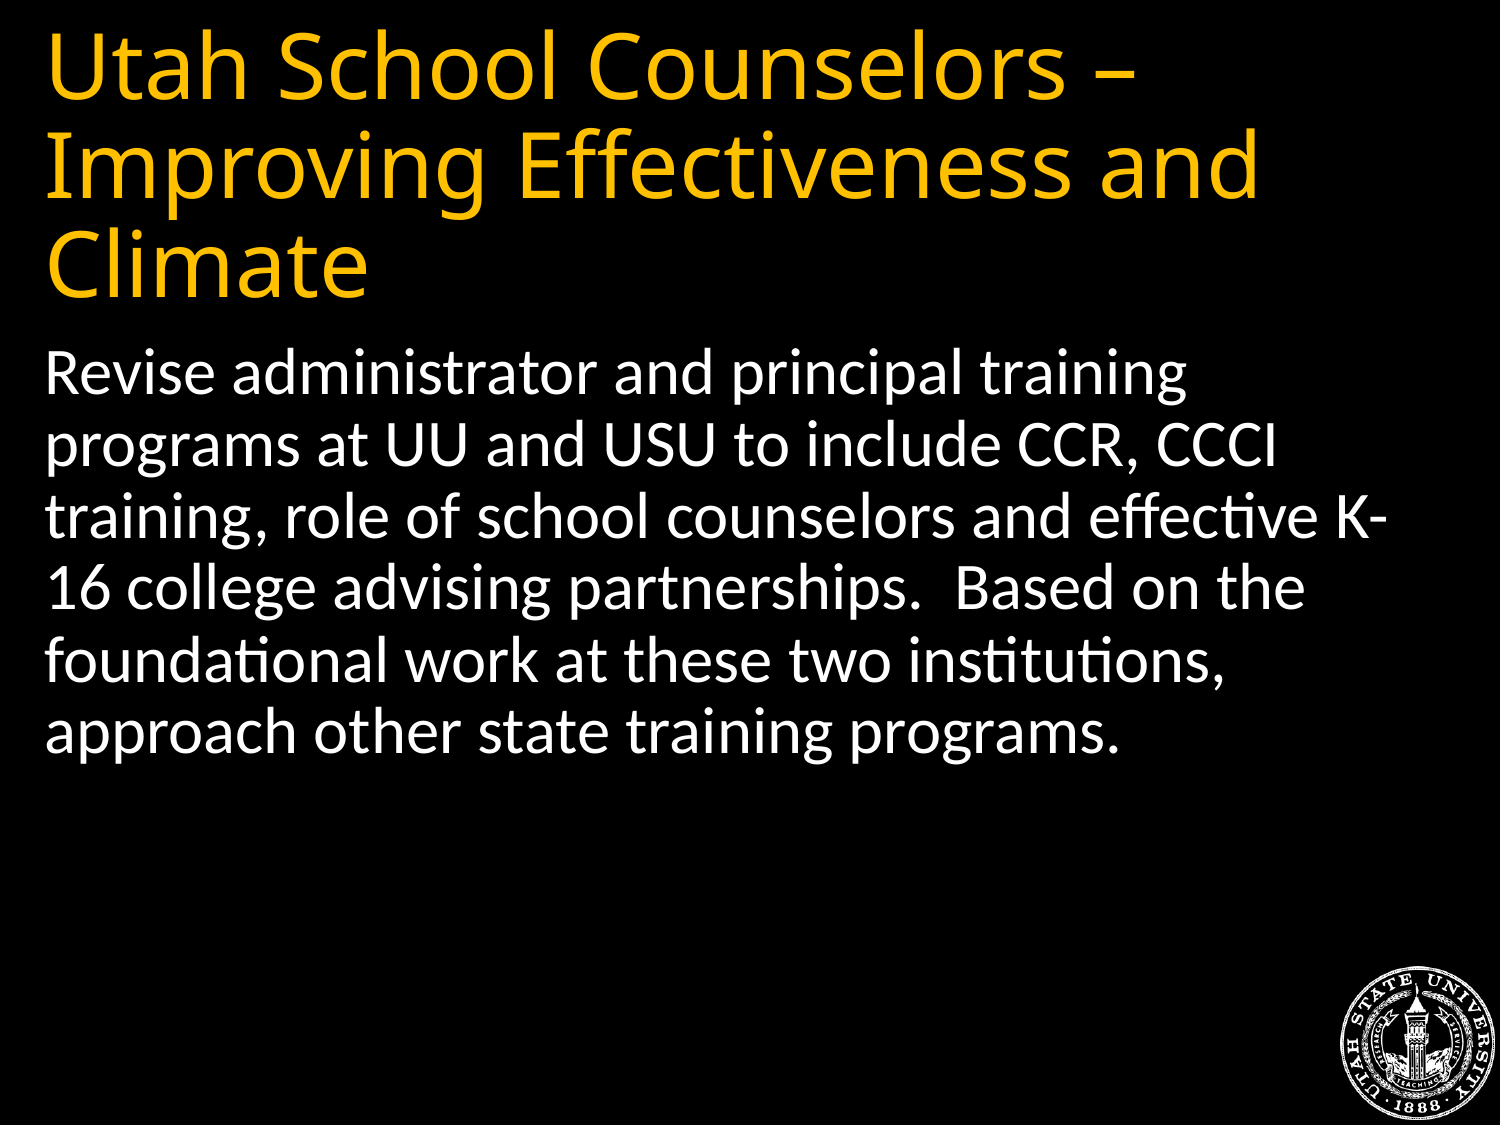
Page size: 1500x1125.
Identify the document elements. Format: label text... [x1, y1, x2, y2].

title Utah School Counselors – Improving Effectiveness and Climate [29, 54, 1466, 284]
picture [1340, 966, 1496, 1120]
list Revise administrator and principal training programs at UU and USU to include CCR, CCCI training, role of school counselors and effective K-16 college advising partnerships. Based on the foundational work at these two institutions, approach other state training programs. [29, 329, 1466, 1094]
